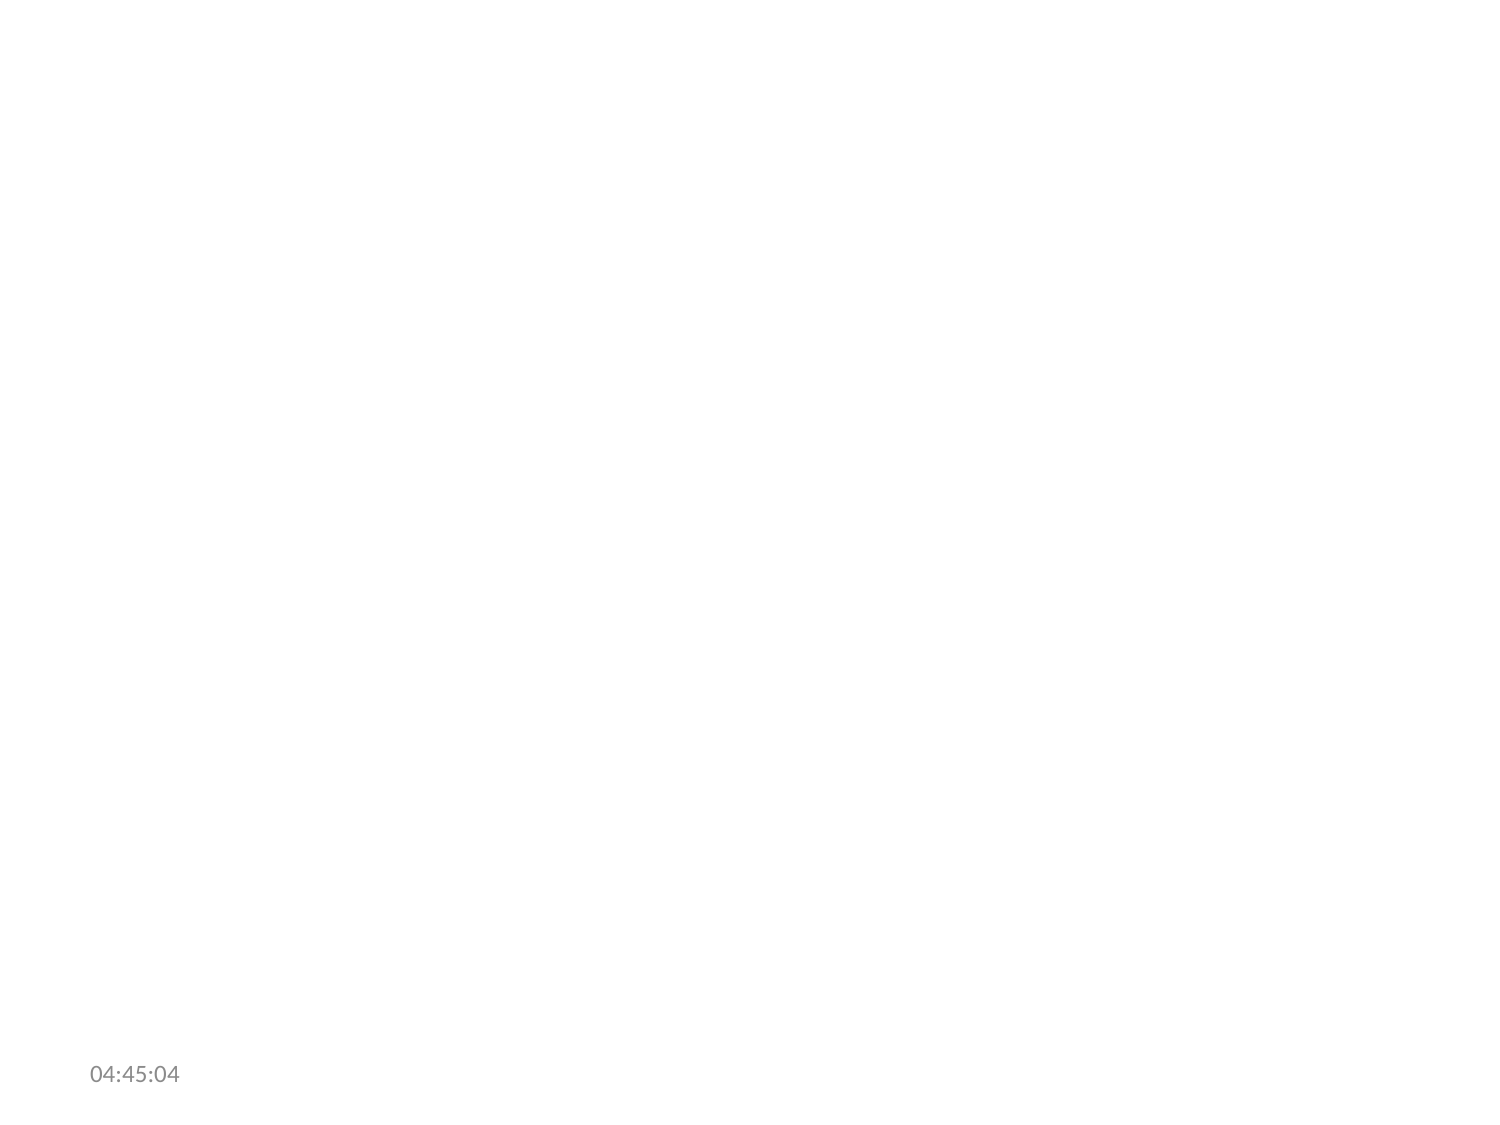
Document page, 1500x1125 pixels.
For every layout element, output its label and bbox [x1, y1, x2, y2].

slide_number [75, 1042, 425, 1103]
